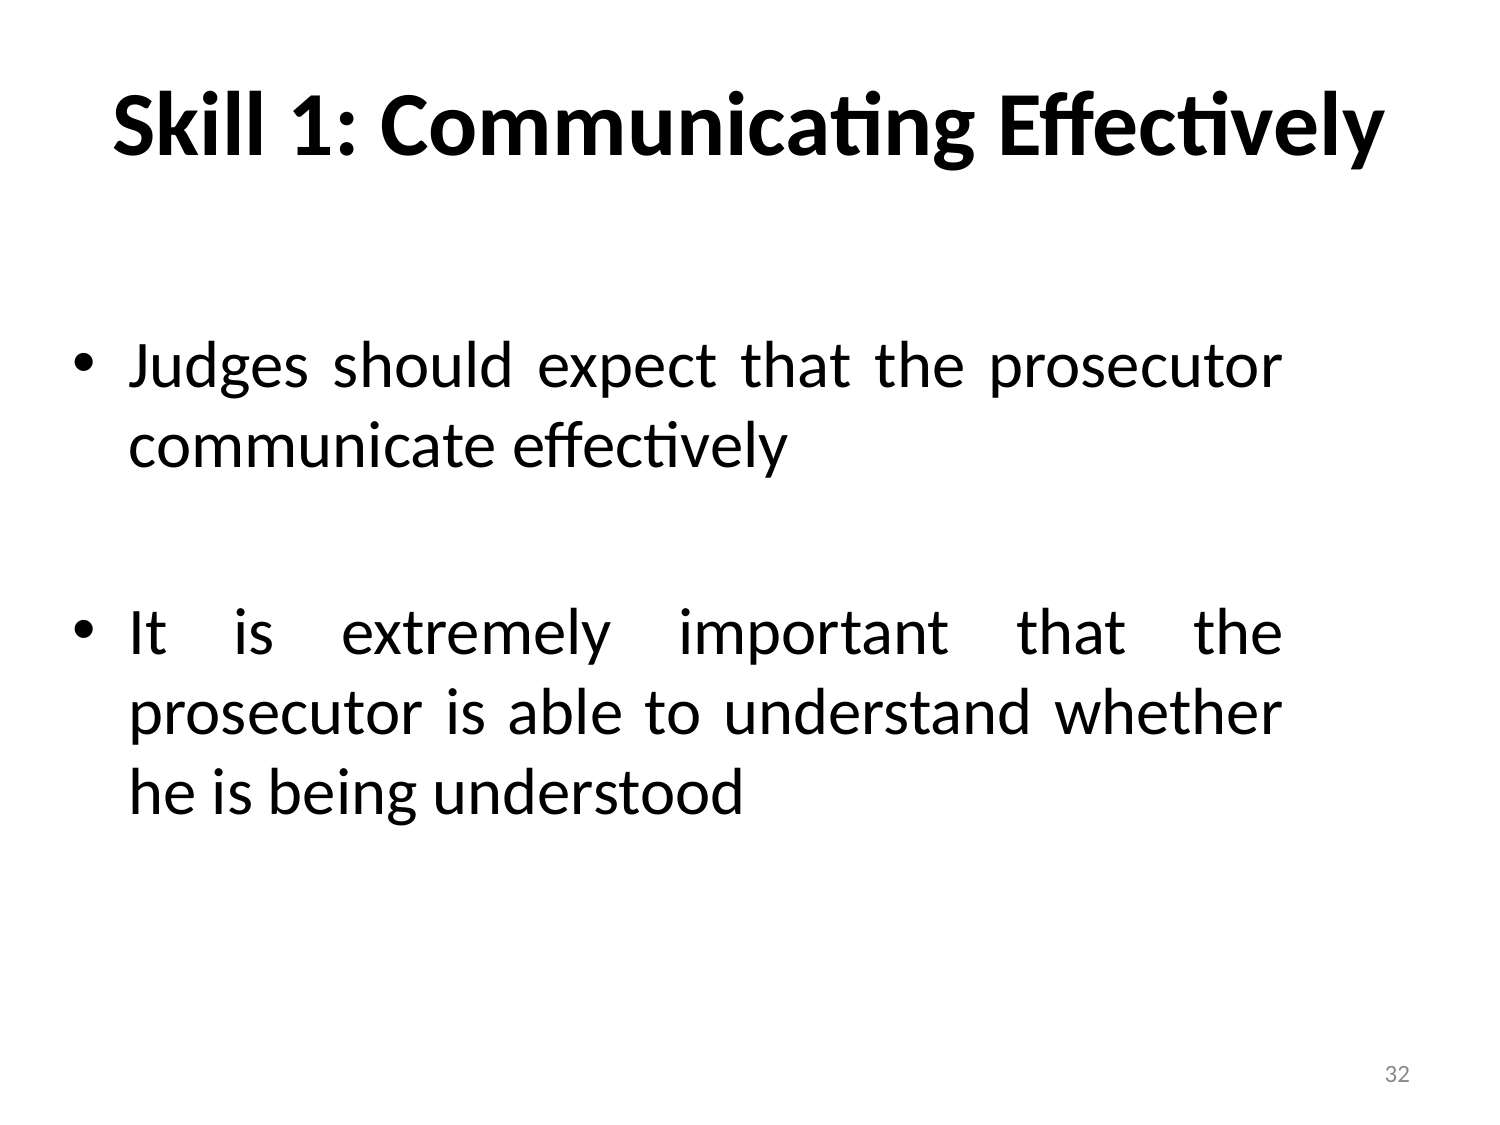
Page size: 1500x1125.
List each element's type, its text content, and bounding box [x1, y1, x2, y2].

slide_number 32 [1074, 1042, 1425, 1103]
title Skill 1: Communicating Effectively [75, 24, 1425, 213]
text_box Judges should expect that the prosecutor communicate effectively It is extremely important that the prosecutor is able to understand whether he is being understood [57, 220, 1300, 1097]
